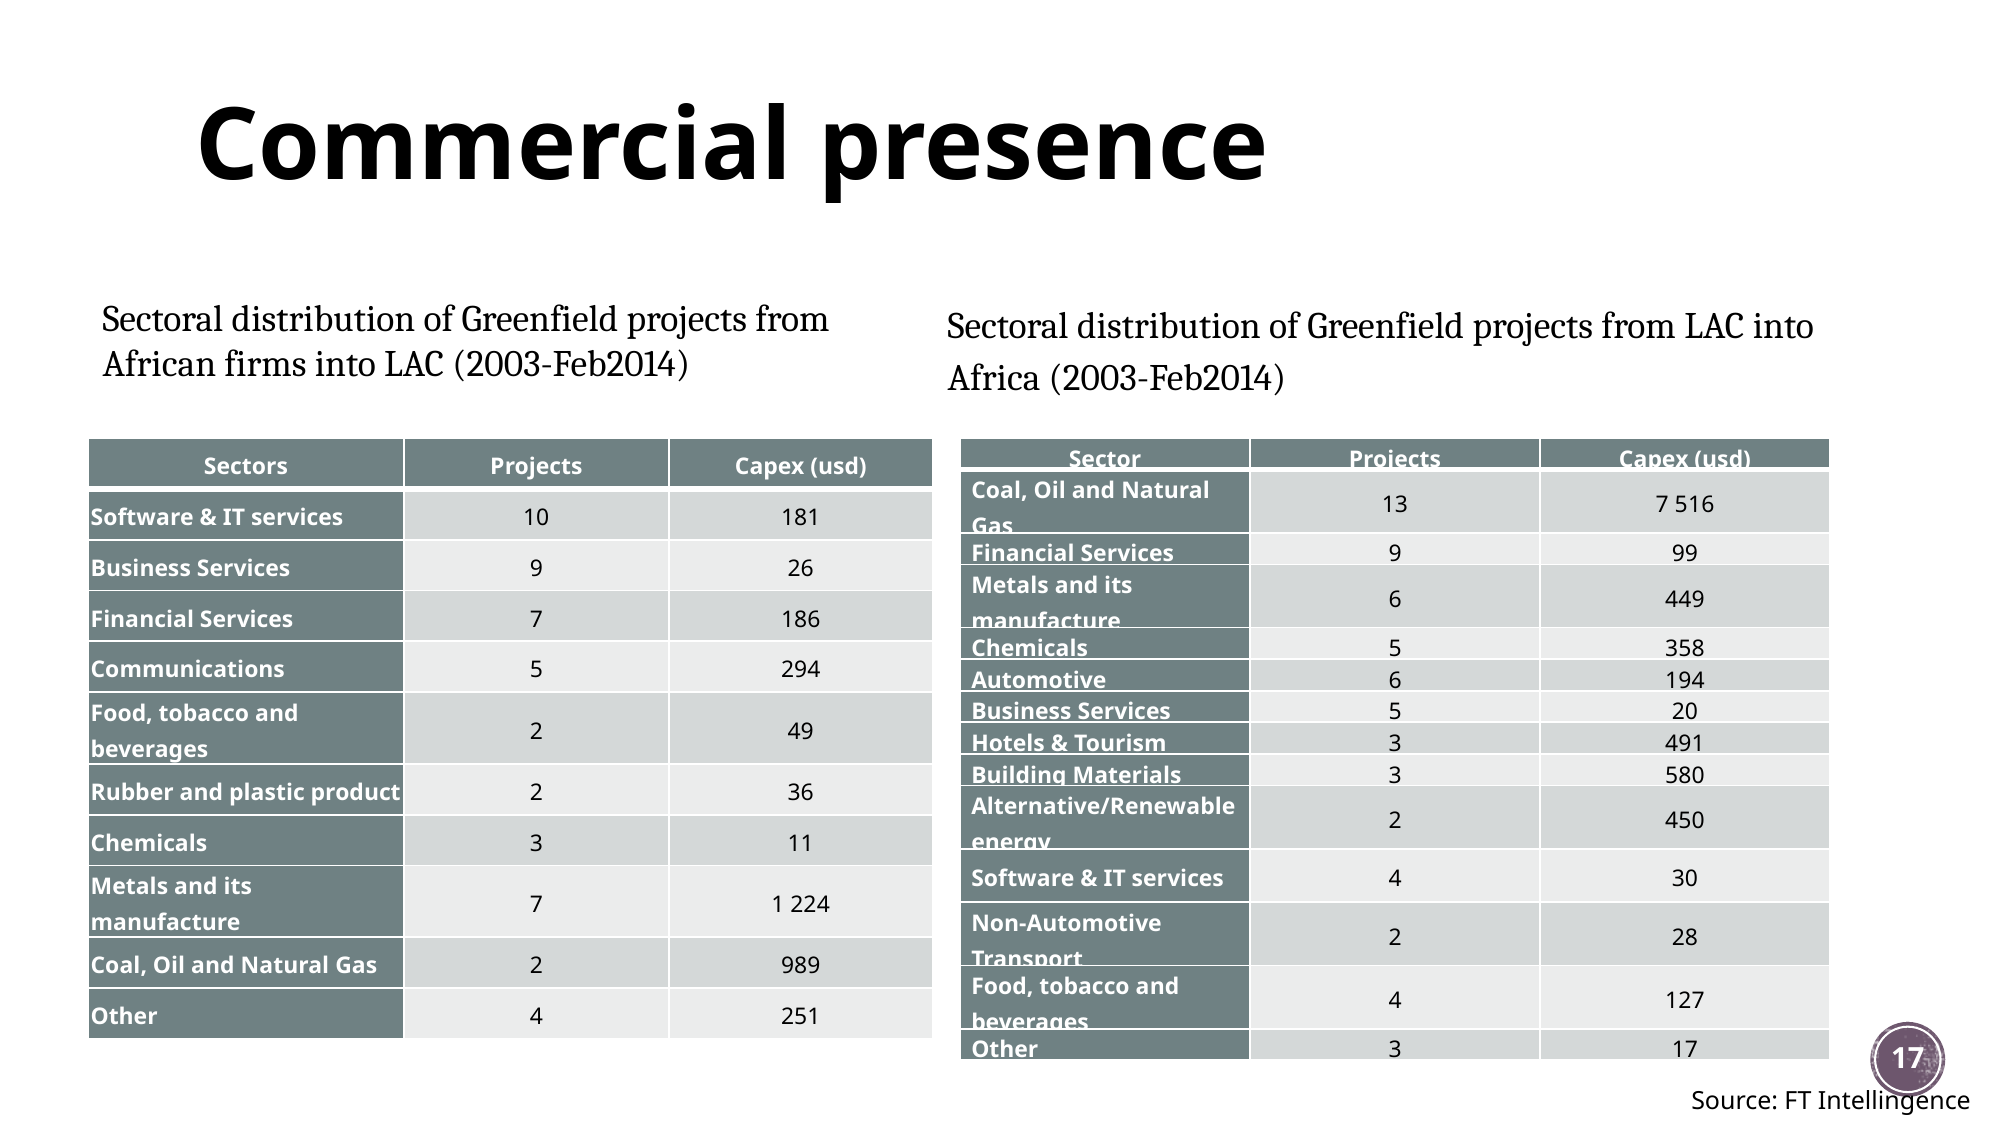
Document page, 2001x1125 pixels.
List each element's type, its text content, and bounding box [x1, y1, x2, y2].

table_cell Metals and its manufacture [961, 565, 1249, 627]
table_header Projects [405, 439, 668, 486]
table_cell 989 [670, 938, 932, 987]
table_cell 5 [1251, 692, 1539, 721]
table_cell 9 [405, 541, 668, 590]
table_cell 194 [1541, 660, 1829, 690]
table_cell Automotive [961, 660, 1249, 690]
table_cell 127 [1541, 966, 1829, 1028]
table_cell Chemicals [961, 628, 1249, 658]
table_cell Metals and its manufacture [89, 866, 403, 936]
table_cell 3 [1251, 1030, 1539, 1059]
table_cell 11 [670, 816, 932, 865]
table_header Capex (usd) [670, 439, 932, 486]
title Commercial presence [180, 15, 1831, 280]
table_cell Communications [89, 642, 403, 691]
text_box Sectoral distribution of Greenfield projects from LAC into Africa (2003-Feb2014) [933, 286, 1831, 406]
table_cell Financial Services [89, 591, 403, 640]
table_header Capex (usd) [1541, 439, 1829, 467]
table_cell 1 224 [670, 866, 932, 936]
table_cell Other [961, 1030, 1249, 1059]
table_cell Chemicals [89, 816, 403, 865]
table_cell 186 [670, 591, 932, 640]
table_cell 7 [405, 866, 668, 936]
table_cell 181 [670, 492, 932, 539]
table_cell Software & IT services [961, 850, 1249, 901]
table_cell Financial Services [961, 534, 1249, 564]
table_cell 491 [1541, 723, 1829, 753]
table_cell 580 [1541, 755, 1829, 785]
table_cell 450 [1541, 786, 1829, 848]
table_cell 4 [1251, 966, 1539, 1028]
table_cell 2 [405, 693, 668, 763]
table_cell Rubber and plastic product [89, 765, 403, 814]
table_cell 3 [405, 816, 668, 865]
text_box Source: FT Intellingence [1676, 1076, 1987, 1122]
table_cell 4 [405, 989, 668, 1038]
table_cell 5 [1251, 628, 1539, 658]
table_cell 28 [1541, 903, 1829, 965]
table_cell 449 [1541, 565, 1829, 627]
table_cell 13 [1251, 472, 1539, 532]
table_cell 36 [670, 765, 932, 814]
table_cell 6 [1251, 660, 1539, 690]
table_header Projects [1251, 439, 1539, 467]
table_cell 30 [1541, 850, 1829, 901]
table_cell 7 516 [1541, 472, 1829, 532]
table_cell 3 [1251, 755, 1539, 785]
table_cell 7 [405, 591, 668, 640]
table_header Sectors [89, 439, 403, 486]
slide_number 17 [1855, 1028, 1961, 1076]
table_cell Food, tobacco and beverages [89, 693, 403, 763]
table_cell 17 [1541, 1030, 1829, 1059]
text_box Sectoral distribution of Greenfield projects from African firms into LAC (2003-Feb2014) [87, 286, 933, 392]
table_cell 358 [1541, 628, 1829, 658]
table_cell 9 [1251, 534, 1539, 564]
table_cell Coal, Oil and Natural Gas [961, 472, 1249, 532]
table_cell 2 [405, 938, 668, 987]
table_cell Hotels & Tourism [961, 723, 1249, 753]
table_cell 294 [670, 642, 932, 691]
table_cell 3 [1251, 723, 1539, 753]
table_cell 2 [1251, 786, 1539, 848]
table_cell Coal, Oil and Natural Gas [89, 938, 403, 987]
table_cell Food, tobacco and beverages [961, 966, 1249, 1028]
table_cell 20 [1541, 692, 1829, 721]
table_header Sector [961, 439, 1249, 467]
table_cell 251 [670, 989, 932, 1038]
table_cell 2 [405, 765, 668, 814]
table_cell 4 [1251, 850, 1539, 901]
table_cell 6 [1251, 565, 1539, 627]
table_cell Alternative/Renewable energy [961, 786, 1249, 848]
table_cell Other [89, 989, 403, 1038]
table_cell 99 [1541, 534, 1829, 564]
table_cell 10 [405, 492, 668, 539]
table_cell 49 [670, 693, 932, 763]
table_cell Business Services [961, 692, 1249, 721]
table_cell Building Materials [961, 755, 1249, 785]
table_cell Software & IT services [89, 492, 403, 539]
table_cell 26 [670, 541, 932, 590]
table_cell Business Services [89, 541, 403, 590]
table_cell 2 [1251, 903, 1539, 965]
table_cell Non-Automotive Transport [961, 903, 1249, 965]
table_cell 5 [405, 642, 668, 691]
